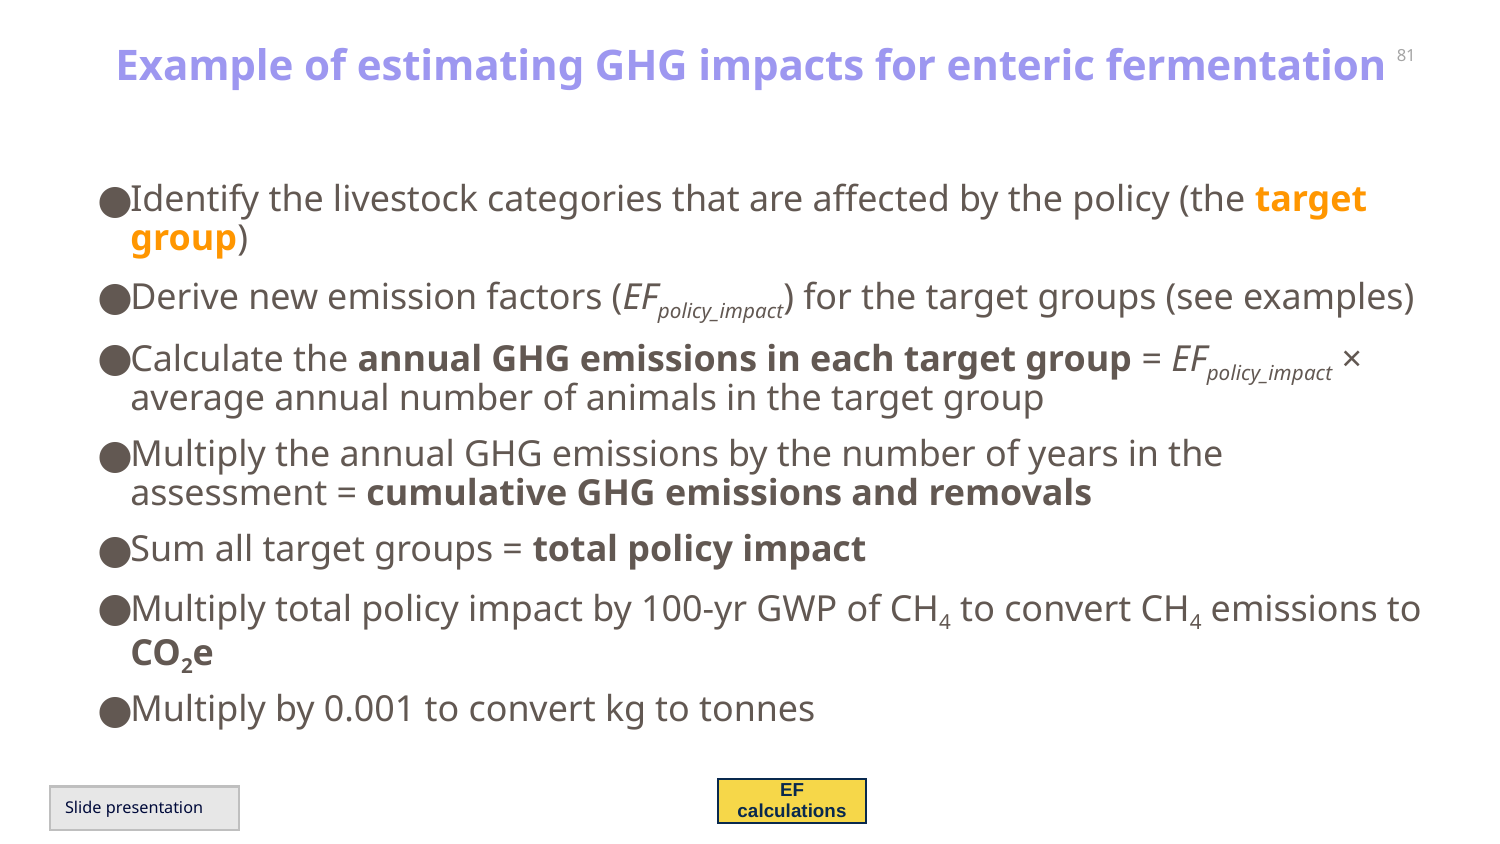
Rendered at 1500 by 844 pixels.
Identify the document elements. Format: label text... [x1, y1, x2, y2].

text_box [82, 795, 231, 822]
list Identify the livestock categories that are affected by the policy (the target group) Derive new emission factors (EFpolicy_impact) for the target groups (see examples) Calculate the annual GHG emissions in each target group = EFpolicy_impact × average annual number of animals in the target group Multiply the annual GHG emissions by the number of years in the assessment = cumulative GHG emissions and removals Sum all target groups = total policy impact Multiply total policy impact by 100-yr GWP of CH4 to convert CH4 emissions to CO2e Multiply by 0.001 to convert kg to tonnes [82, 173, 1444, 757]
text_box EF calculations [718, 778, 866, 823]
title Example of estimating GHG impacts for enteric fermentation [100, 22, 1438, 111]
list Slide presentation [50, 786, 239, 831]
